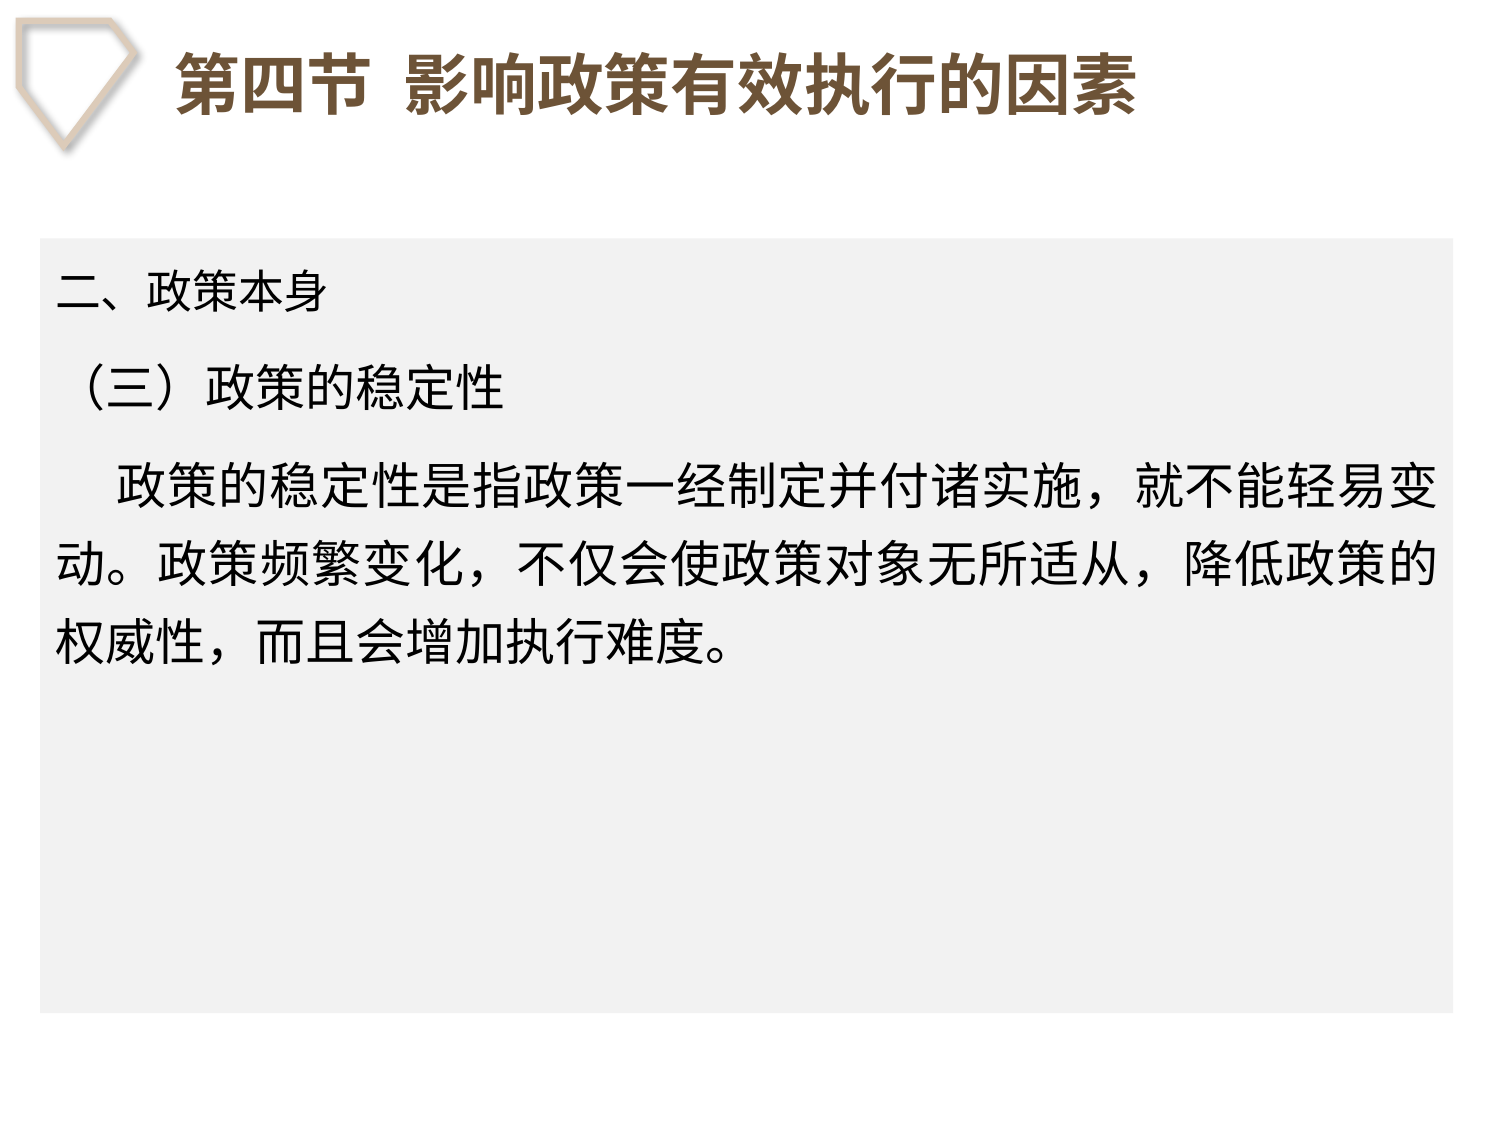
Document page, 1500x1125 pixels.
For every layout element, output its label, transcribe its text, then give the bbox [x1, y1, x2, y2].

title 第四节 影响政策有效执行的因素 [158, 18, 1456, 159]
list 二、政策本身 （三）政策的稳定性 政策的稳定性是指政策一经制定并付诸实施，就不能轻易变动。政策频繁变化，不仅会使政策对象无所适从，降低政策的权威性，而且会增加执行难度。 [40, 238, 1454, 1014]
